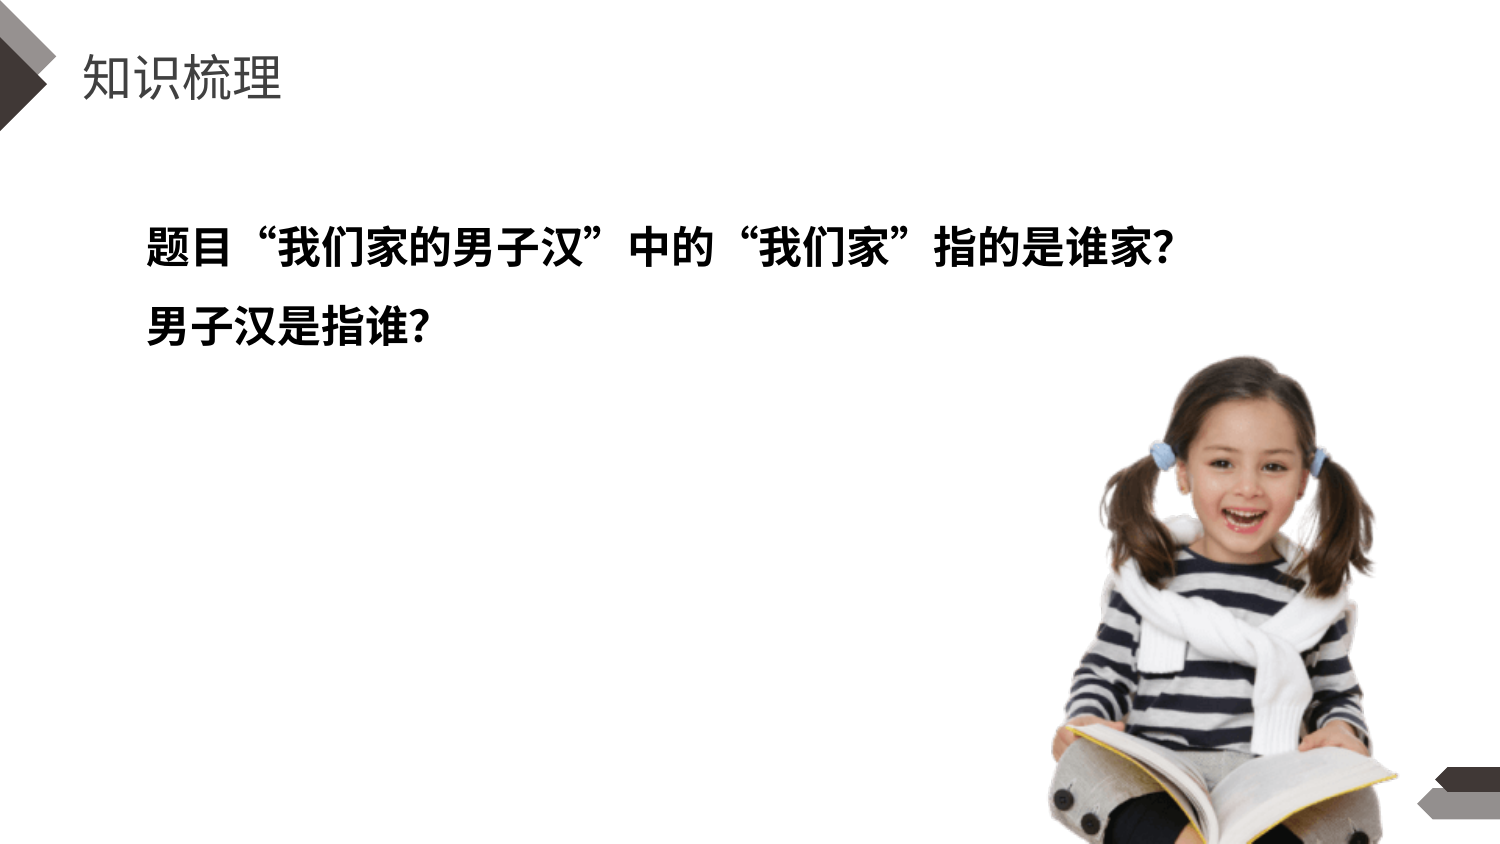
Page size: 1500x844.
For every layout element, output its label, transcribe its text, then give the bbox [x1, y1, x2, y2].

text_box 知识梳理 [71, 40, 579, 113]
text_box 题目“我们家的男子汉”中的“我们家”指的是谁家？ 男子汉是指谁？ [135, 188, 1291, 357]
picture [1033, 350, 1406, 844]
